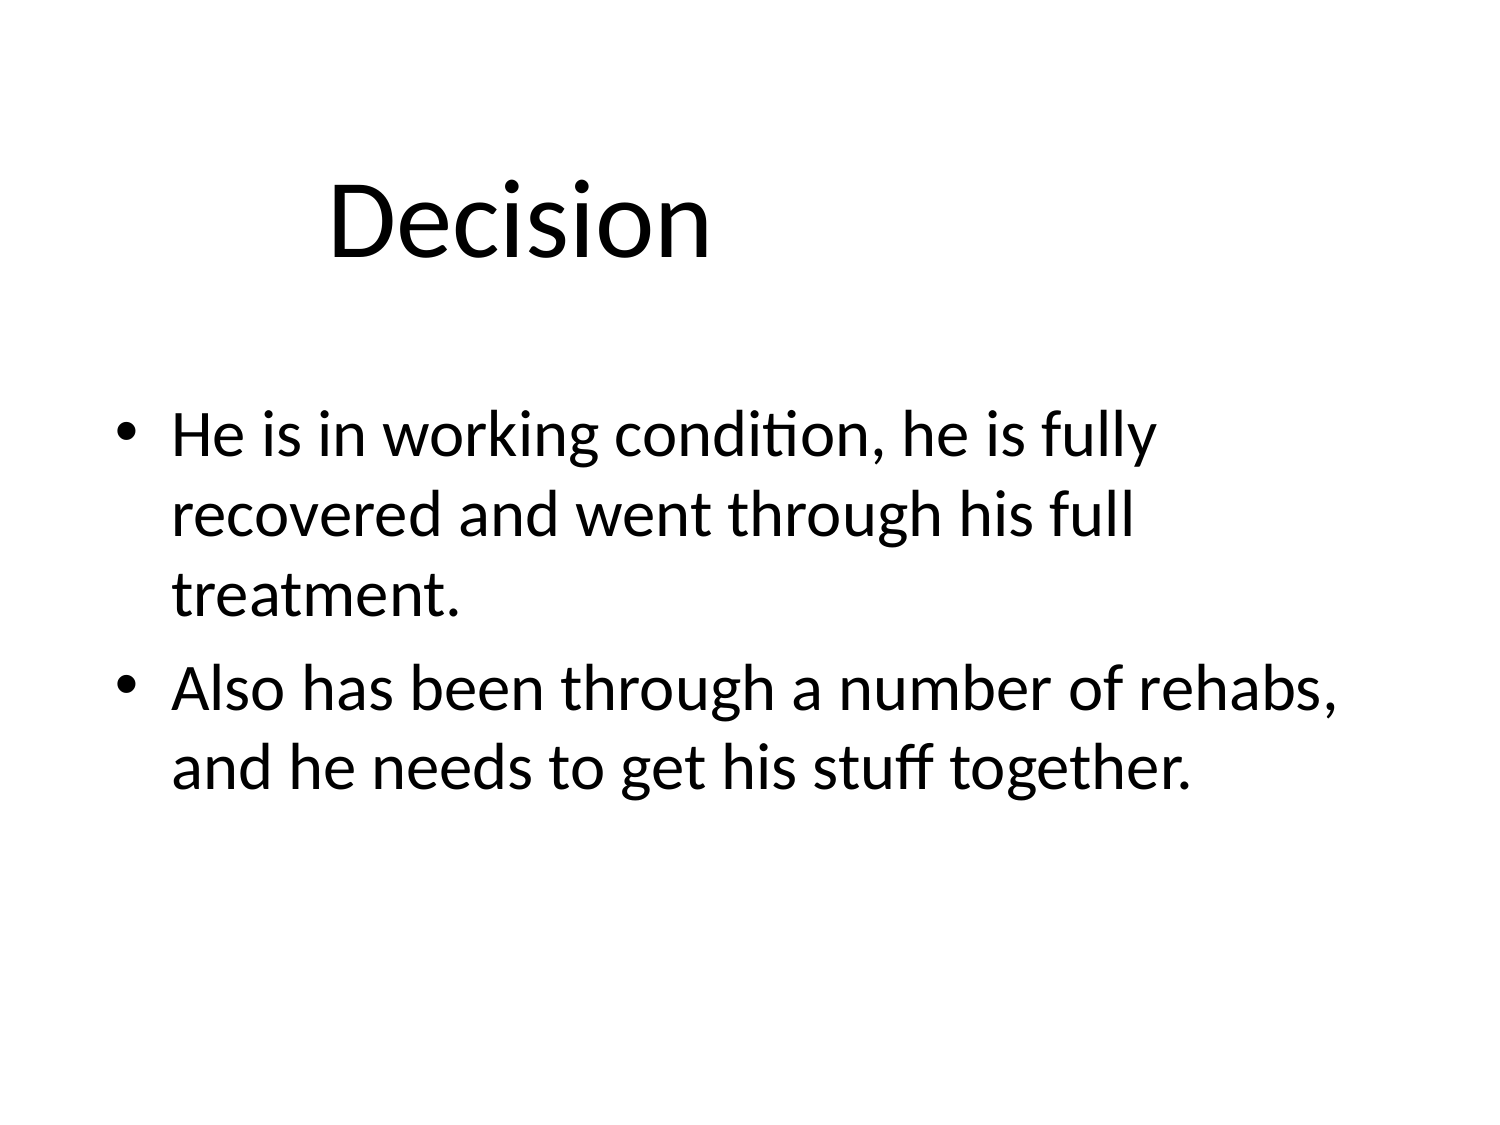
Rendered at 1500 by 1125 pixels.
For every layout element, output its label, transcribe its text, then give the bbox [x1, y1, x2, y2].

list He is in working condition, he is fully recovered and went through his full treatment. Also has been through a number of rehabs, and he needs to get his stuff together. [99, 382, 1450, 1125]
text_box Decision [312, 137, 1388, 288]
